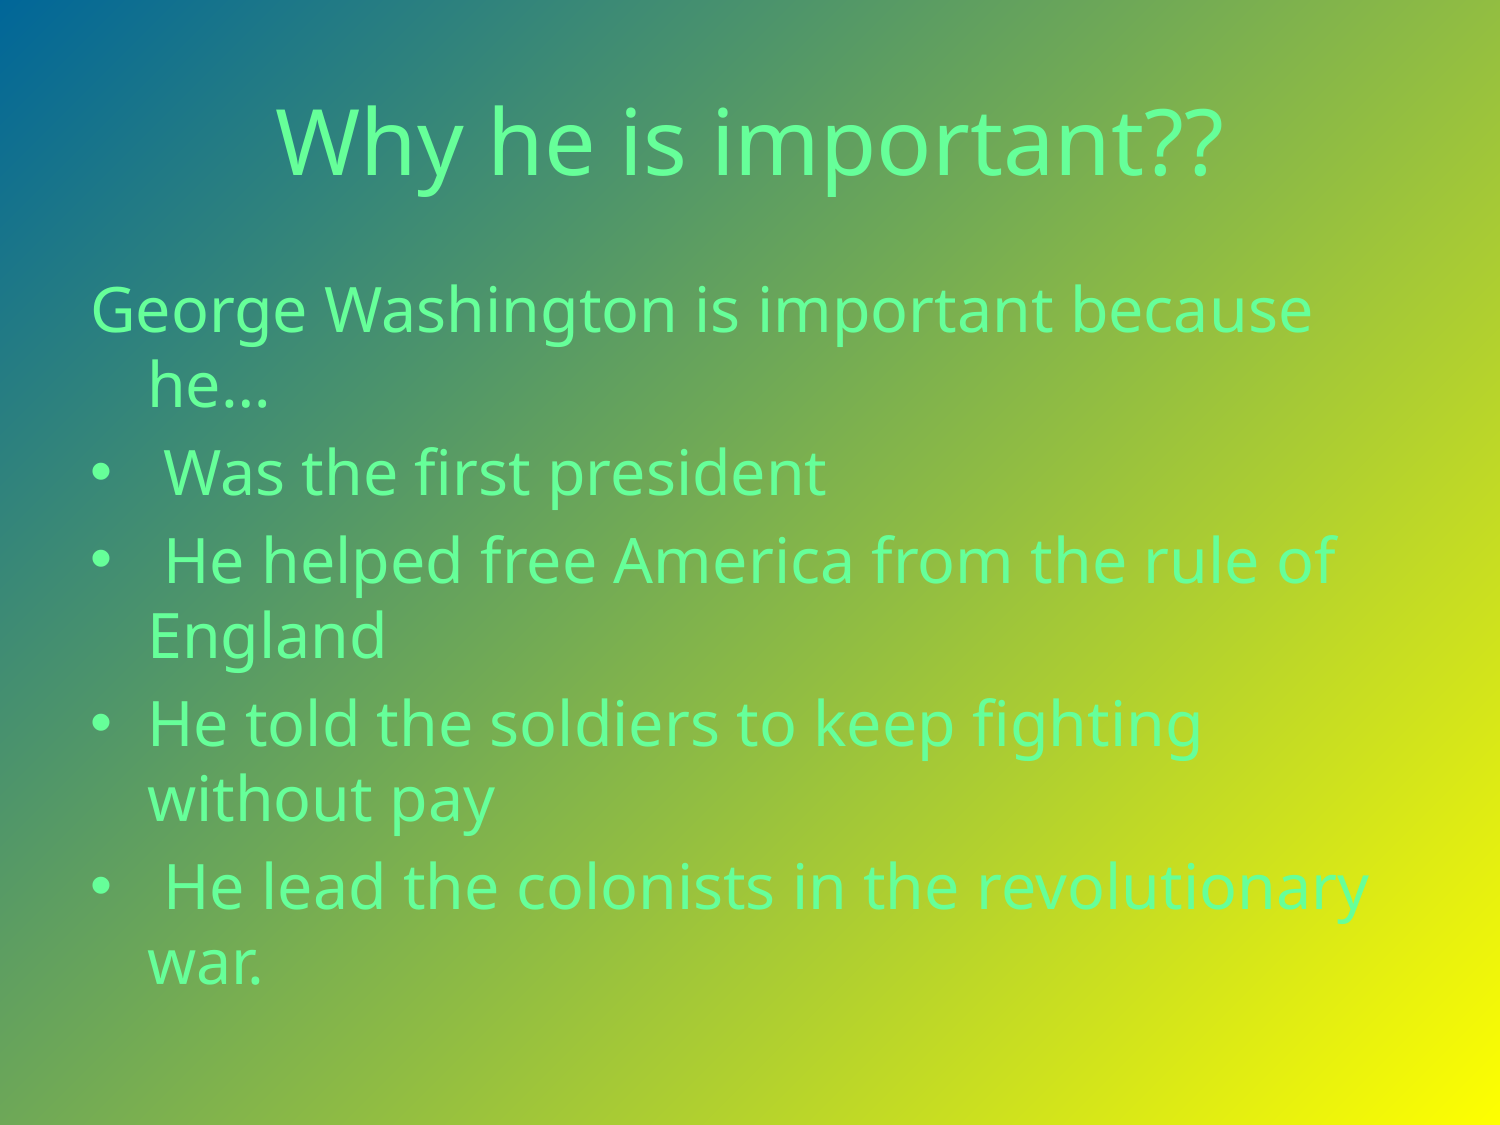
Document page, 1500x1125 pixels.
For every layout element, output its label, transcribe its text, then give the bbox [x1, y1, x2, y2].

title Why he is important?? [75, 45, 1425, 233]
list George Washington is important because he… Was the first president He helped free America from the rule of England He told the soldiers to keep fighting without pay He lead the colonists in the revolutionary war. [75, 262, 1425, 1005]
